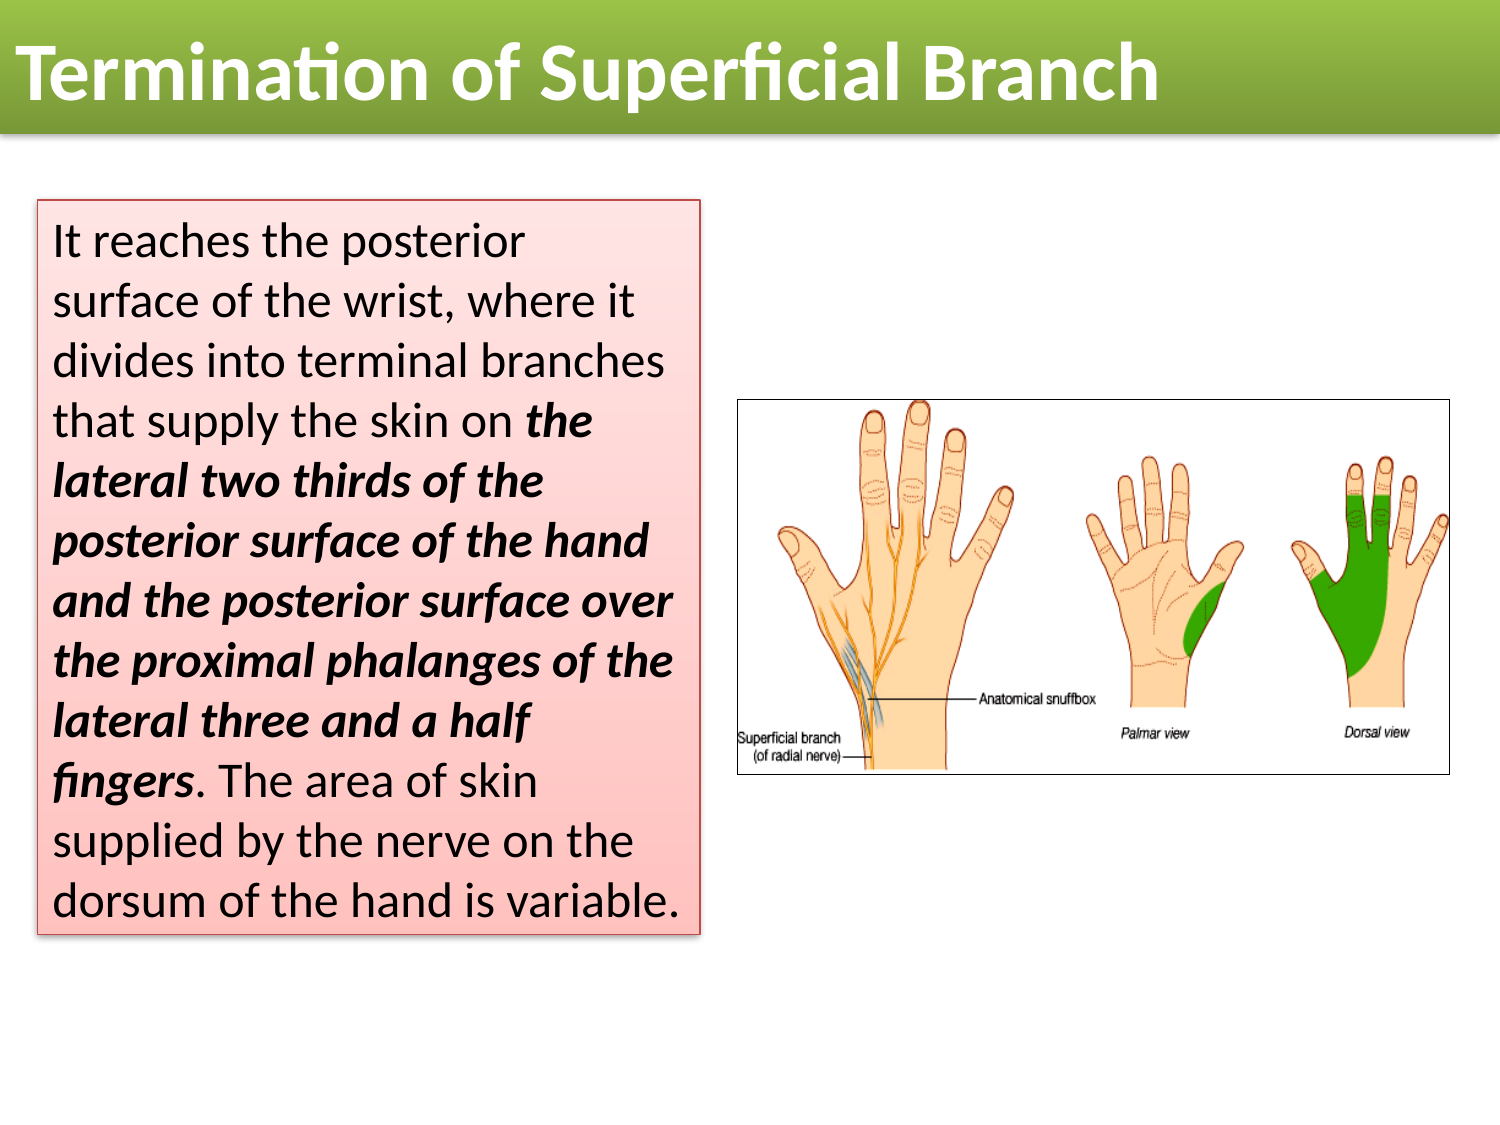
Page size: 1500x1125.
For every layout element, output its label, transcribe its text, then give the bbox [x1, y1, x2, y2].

title Termination of Superficial Branch [0, 0, 1500, 134]
picture [737, 399, 1451, 776]
text_box It reaches the posterior surface of the wrist, where it divides into terminal branches that supply the skin on the lateral two thirds of the posterior surface of the hand and the posterior surface over the proximal phalanges of the lateral three and a half fingers. The area of skin supplied by the nerve on the dorsum of the hand is variable. [37, 199, 701, 935]
